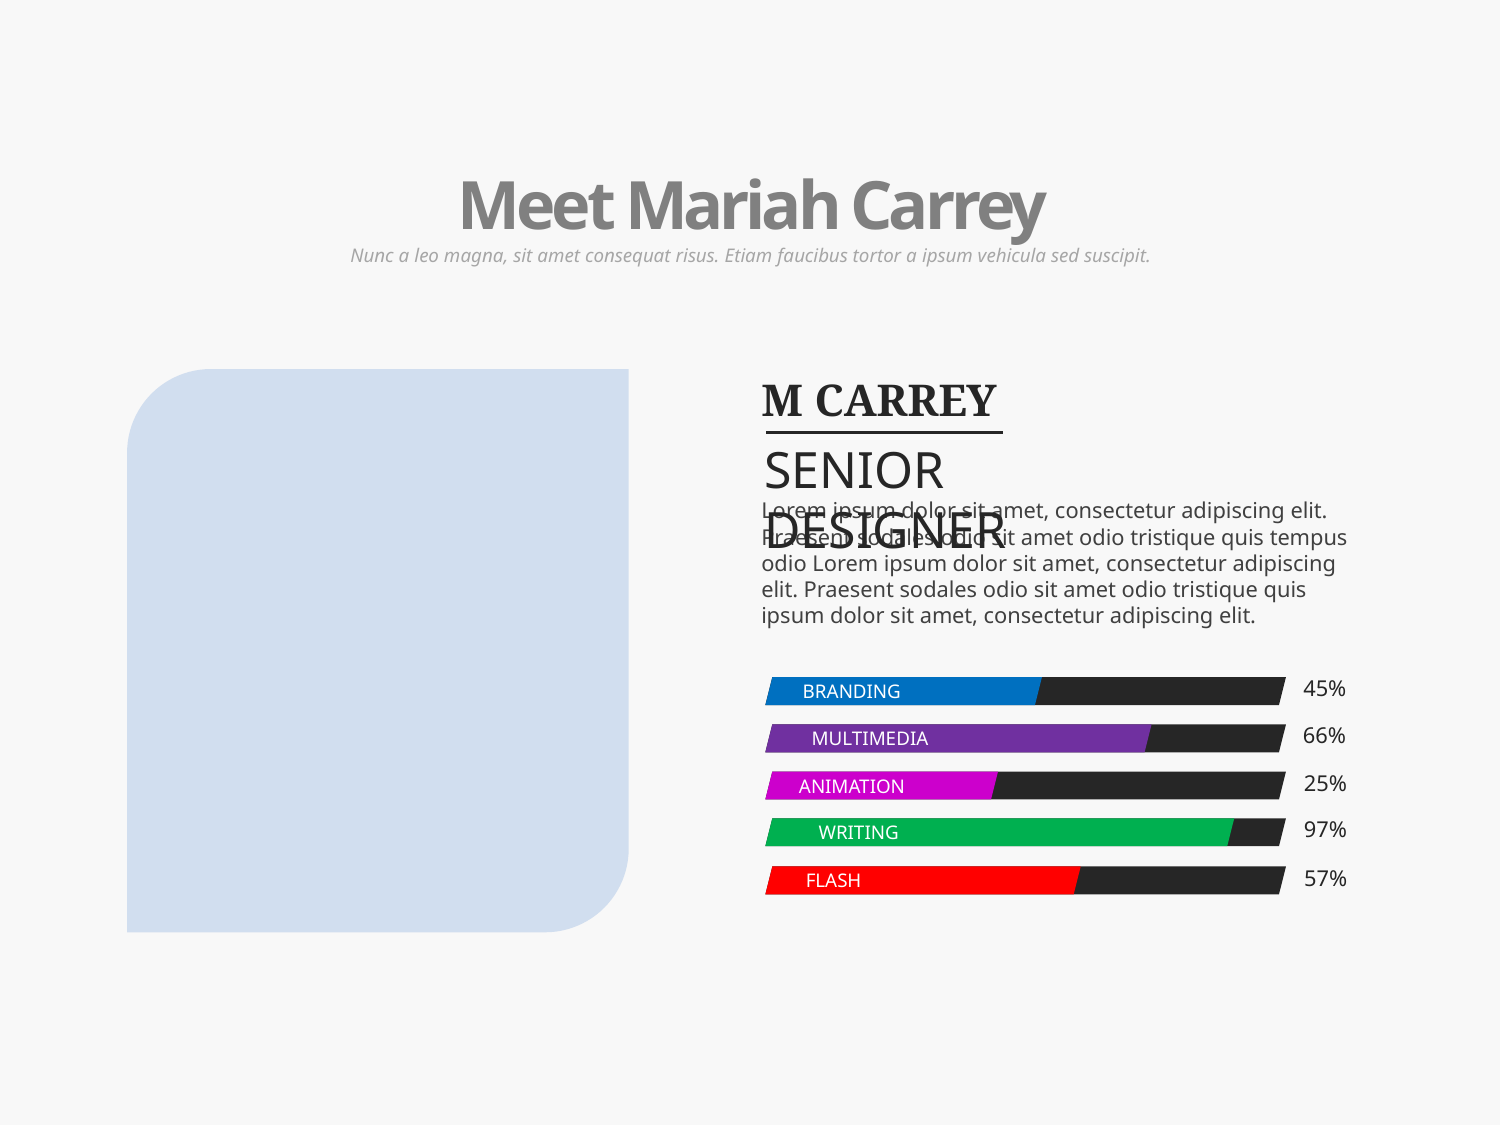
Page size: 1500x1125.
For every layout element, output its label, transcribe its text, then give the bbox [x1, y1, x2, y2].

text_box MULTIMEDIA [764, 723, 1153, 754]
text_box 57% [1292, 858, 1359, 897]
text_box [1036, 676, 1288, 707]
text_box Nunc a leo magna, sit amet consequat risus. Etiam faucibus tortor a ipsum vehicula sed suscipit. [92, 240, 1413, 271]
text_box 25% [1292, 763, 1359, 802]
text_box [992, 770, 1288, 801]
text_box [126, 369, 630, 933]
text_box Lorem ipsum dolor sit amet, consectetur adipiscing elit. Praesent sodales odio sit amet odio tristique quis tempus odio Lorem ipsum dolor sit amet, consectetur adipiscing elit. Praesent sodales odio sit amet odio tristique quis ipsum dolor sit amet, consectetur adipiscing elit. [750, 491, 1361, 634]
text_box 66% [1291, 716, 1358, 754]
text_box WRITING [764, 817, 1236, 848]
text_box ANIMATION [764, 770, 1000, 801]
text_box BRANDING [764, 676, 1044, 707]
text_box FLASH [764, 865, 1083, 896]
text_box Meet Mariah Carrey [450, 159, 1056, 240]
text_box 97% [1292, 810, 1359, 848]
text_box M CARREY [750, 367, 1343, 431]
text_box [1146, 723, 1288, 754]
text_box [1075, 865, 1288, 896]
text_box 45% [1291, 669, 1358, 707]
text_box [1229, 817, 1288, 848]
text_box SENIOR DESIGNER [752, 432, 1068, 564]
